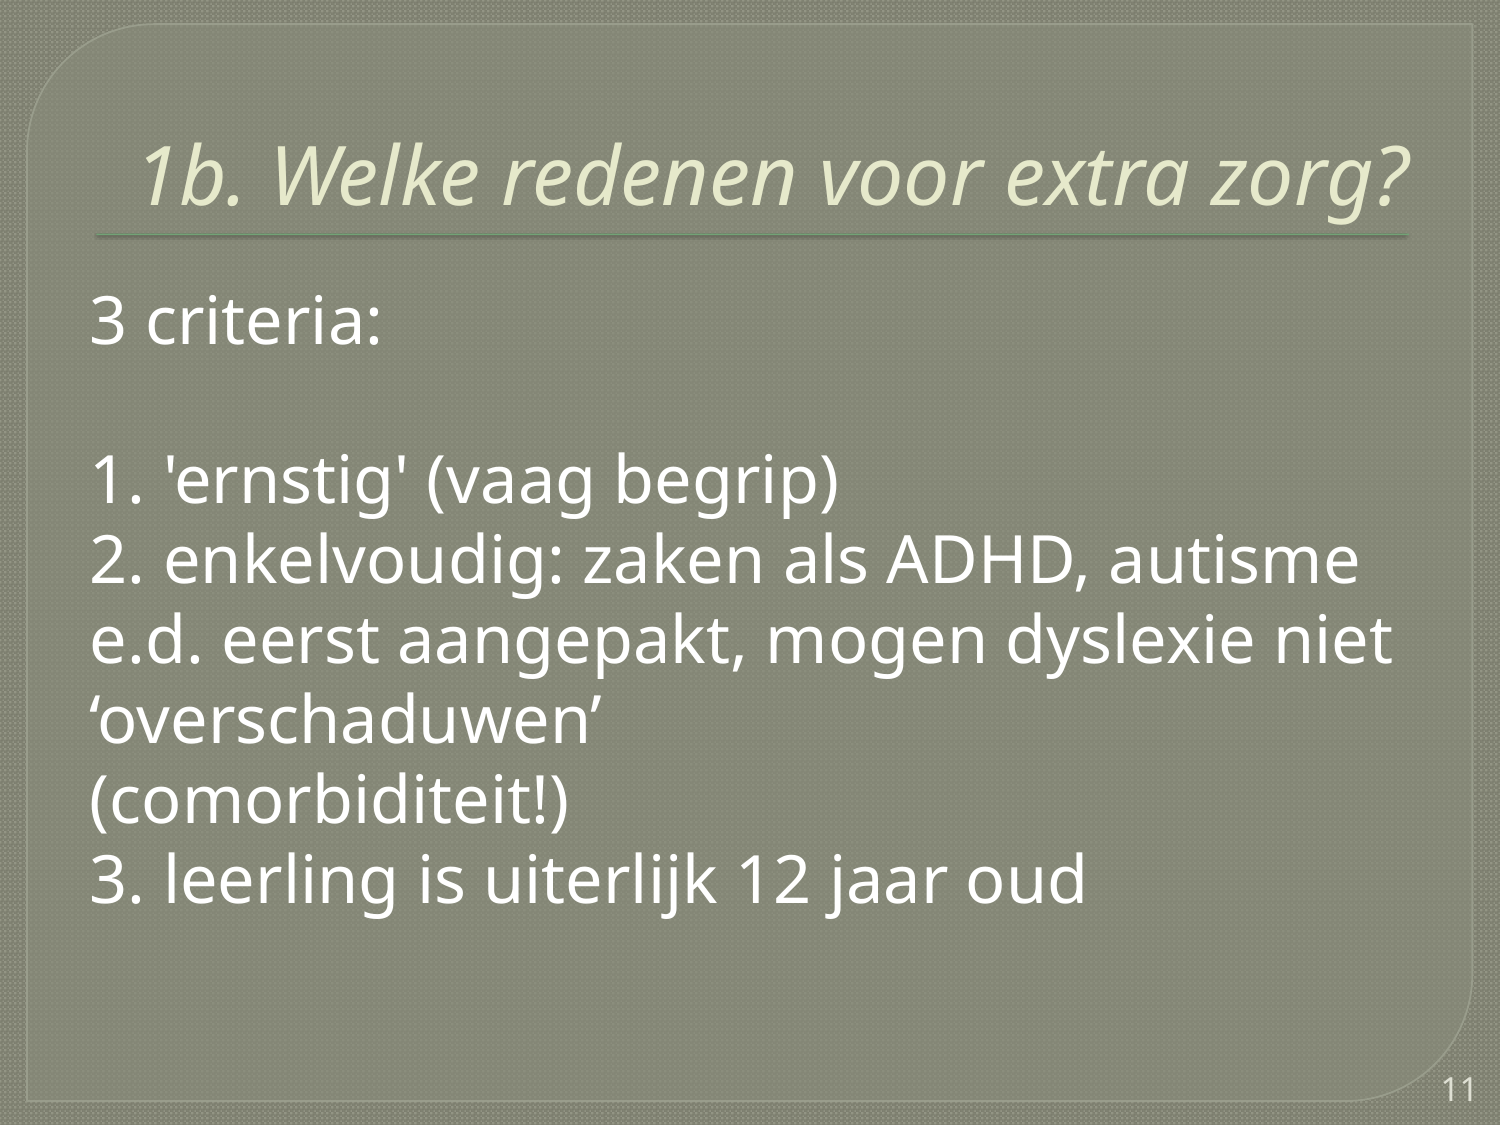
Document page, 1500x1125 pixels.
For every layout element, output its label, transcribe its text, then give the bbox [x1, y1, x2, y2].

slide_number 11 [1417, 1068, 1494, 1114]
list 3 criteria: 1. 'ernstig' (vaag begrip) 2. enkelvoudig: zaken als ADHD, autisme e.d. eerst aangepakt, mogen dyslexie niet ‘overschaduwen’ (comorbiditeit!) 3. leerling is uiterlijk 12 jaar oud [75, 270, 1425, 1013]
title 1b. Welke redenen voor extra zorg? [75, 41, 1425, 230]
